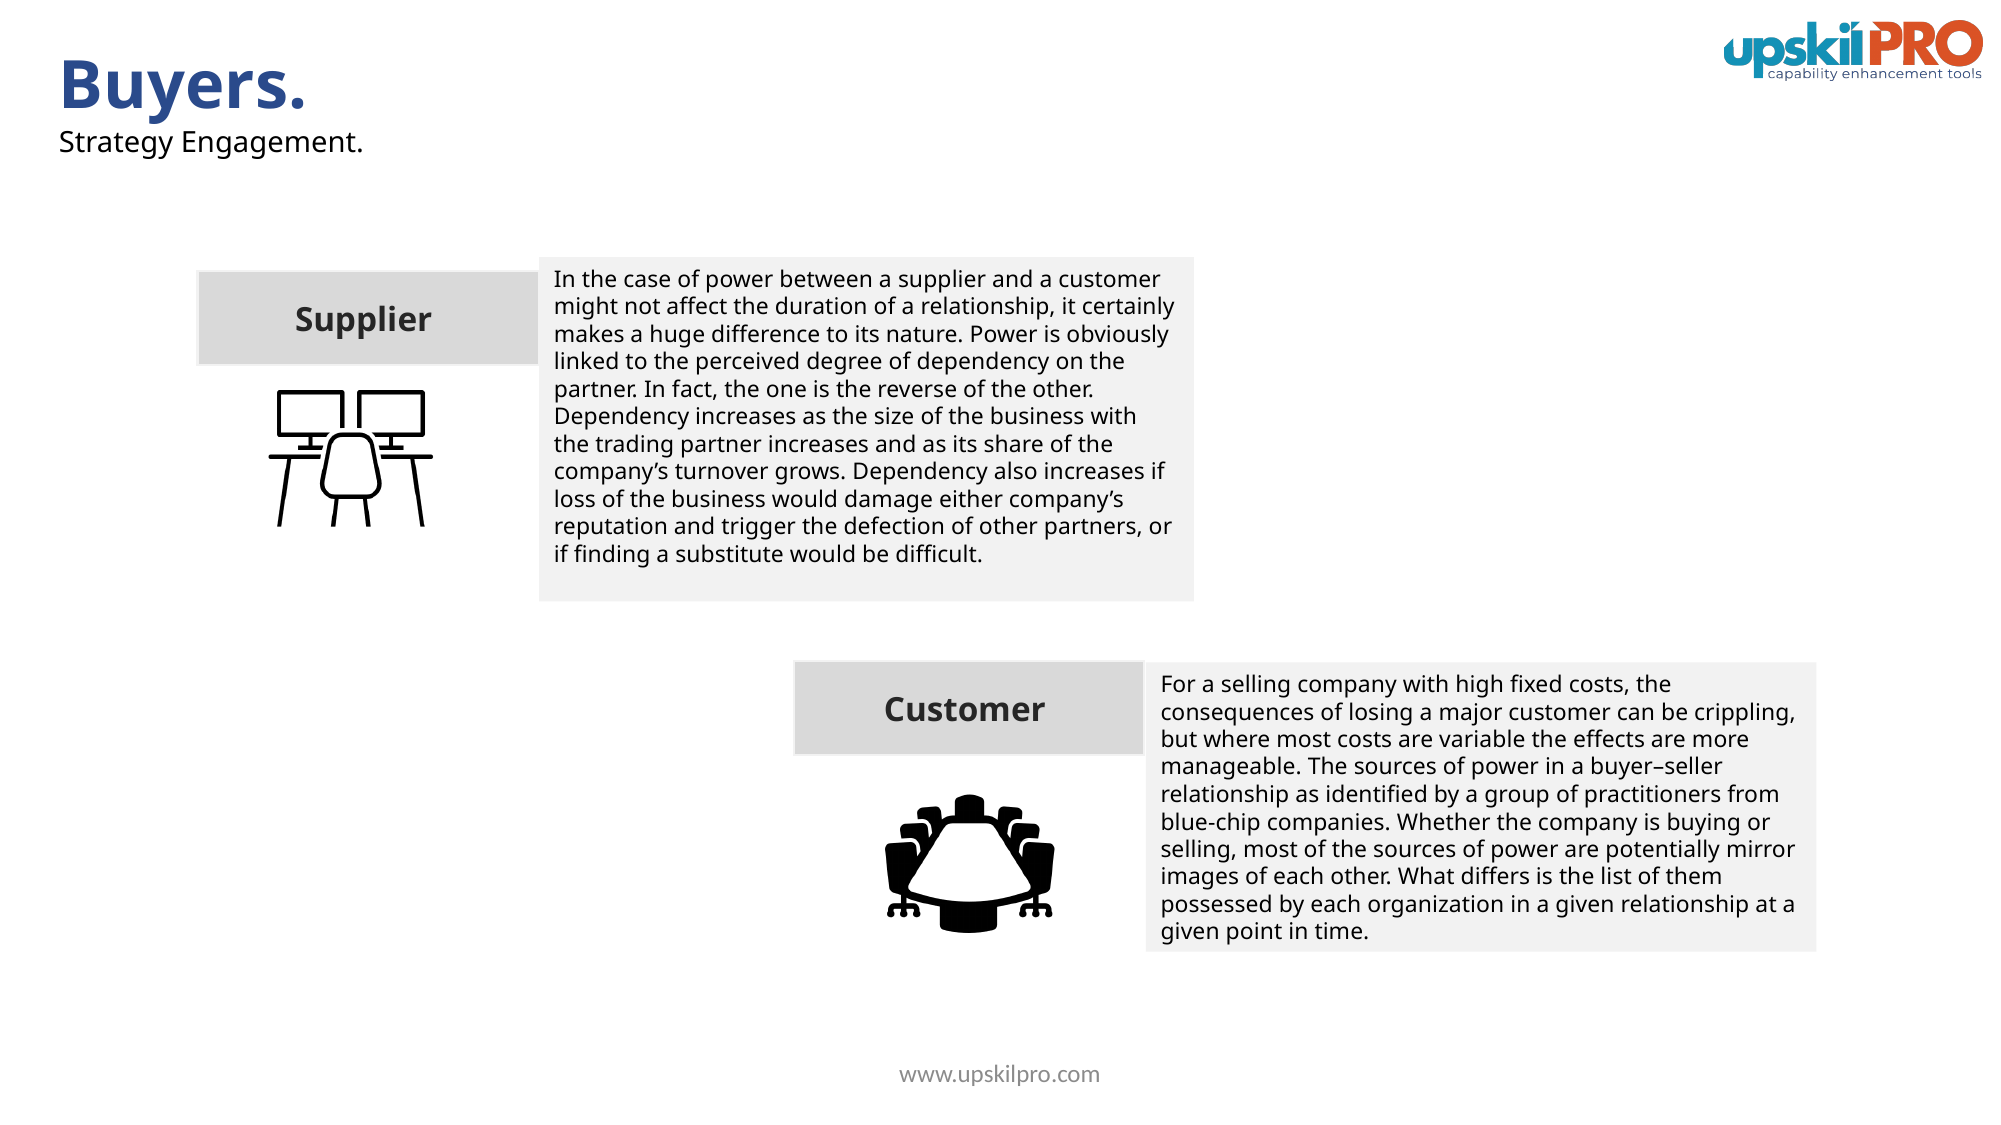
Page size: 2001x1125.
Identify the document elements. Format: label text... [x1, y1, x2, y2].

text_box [197, 268, 1194, 590]
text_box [794, 661, 1817, 956]
text_box Buyers. Strategy Engagement. [44, 34, 1097, 167]
footer www.upskilpro.com [662, 1042, 1338, 1103]
picture [249, 350, 452, 563]
picture [1724, 20, 1983, 81]
picture [881, 771, 1058, 956]
